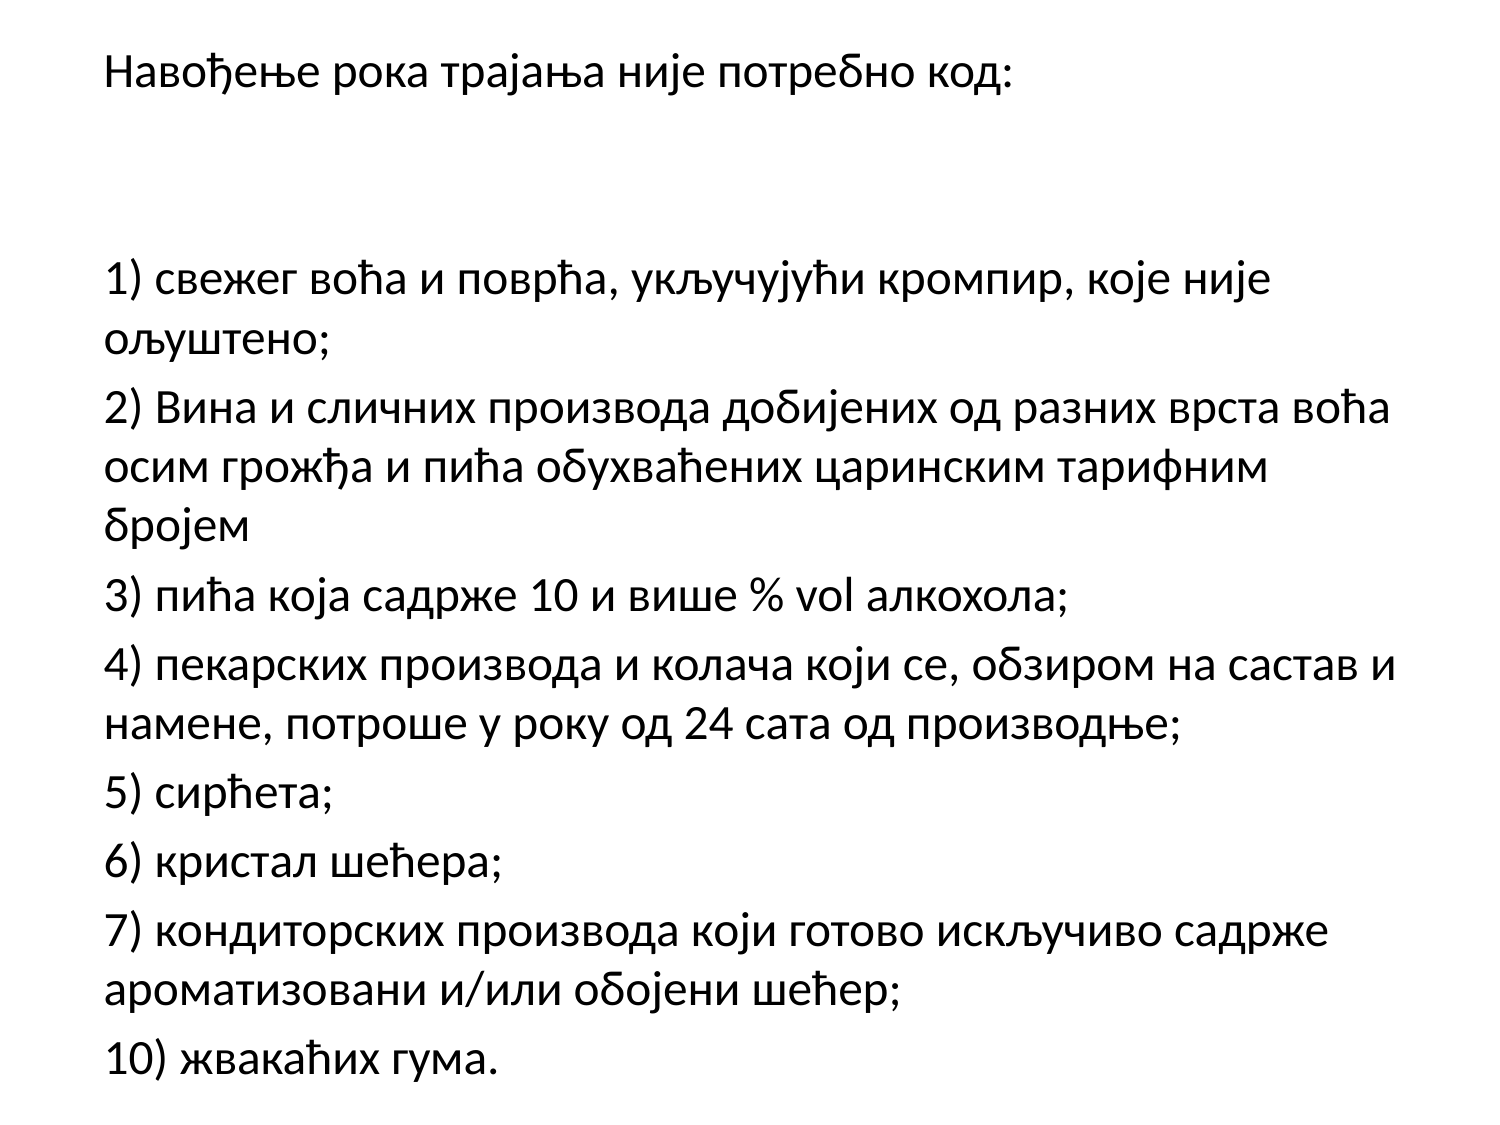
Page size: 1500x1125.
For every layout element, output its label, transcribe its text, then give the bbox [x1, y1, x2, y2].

list Навођење рока трајања није потребно код: 1) свежег воћа и поврћа, укључујући кромпир, које није ољуштено; 2) Вина и сличних производa добијених од разних врста воћа осим грожђа и пића обухваћених царинским тарифним бројем 3) пића која садрже 10 и више % vol алкохола; 4) пекарских производа и колача који се, обзиром на састав и намене, потроше у року од 24 сата од производње; 5) сирћета; 6) кристал шећера; 7) кондиторских производа који готово искључиво садрже ароматизовани и/или обојени шећер; 10) жвакаћих гума. [88, 30, 1439, 1094]
